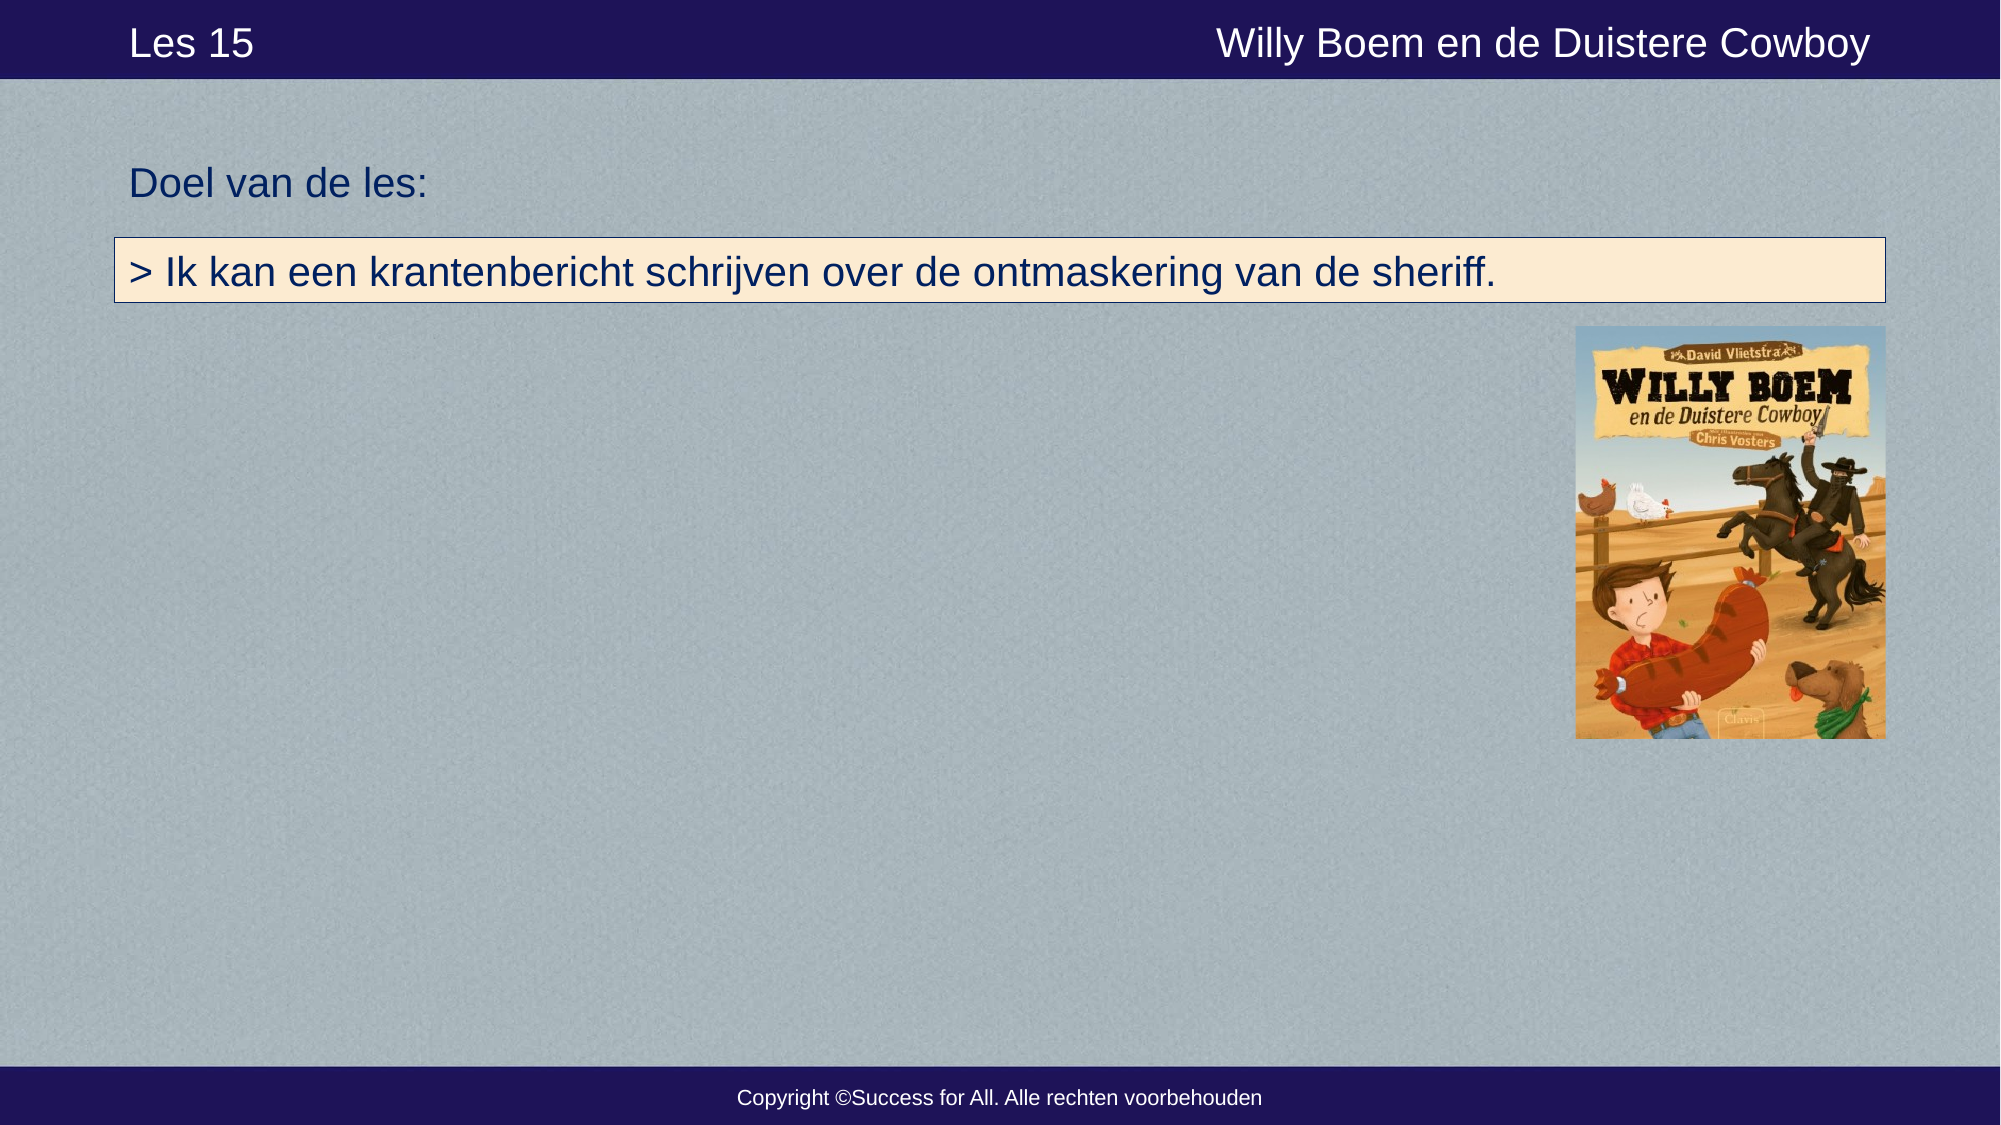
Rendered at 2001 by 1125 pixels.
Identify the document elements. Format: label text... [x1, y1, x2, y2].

text_box > Ik kan een krantenbericht schrijven over de ontmaskering van de sheriff. [114, 237, 1886, 303]
picture [0, 0, 2001, 1125]
text_box Willy Boem en de Duistere Cowboy [999, 8, 1886, 73]
text_box Copyright ©Success for All. Alle rechten voorbehouden [0, 1076, 2000, 1125]
text_box Les 15 [114, 8, 354, 73]
text_box Doel van de les: [113, 148, 1635, 214]
